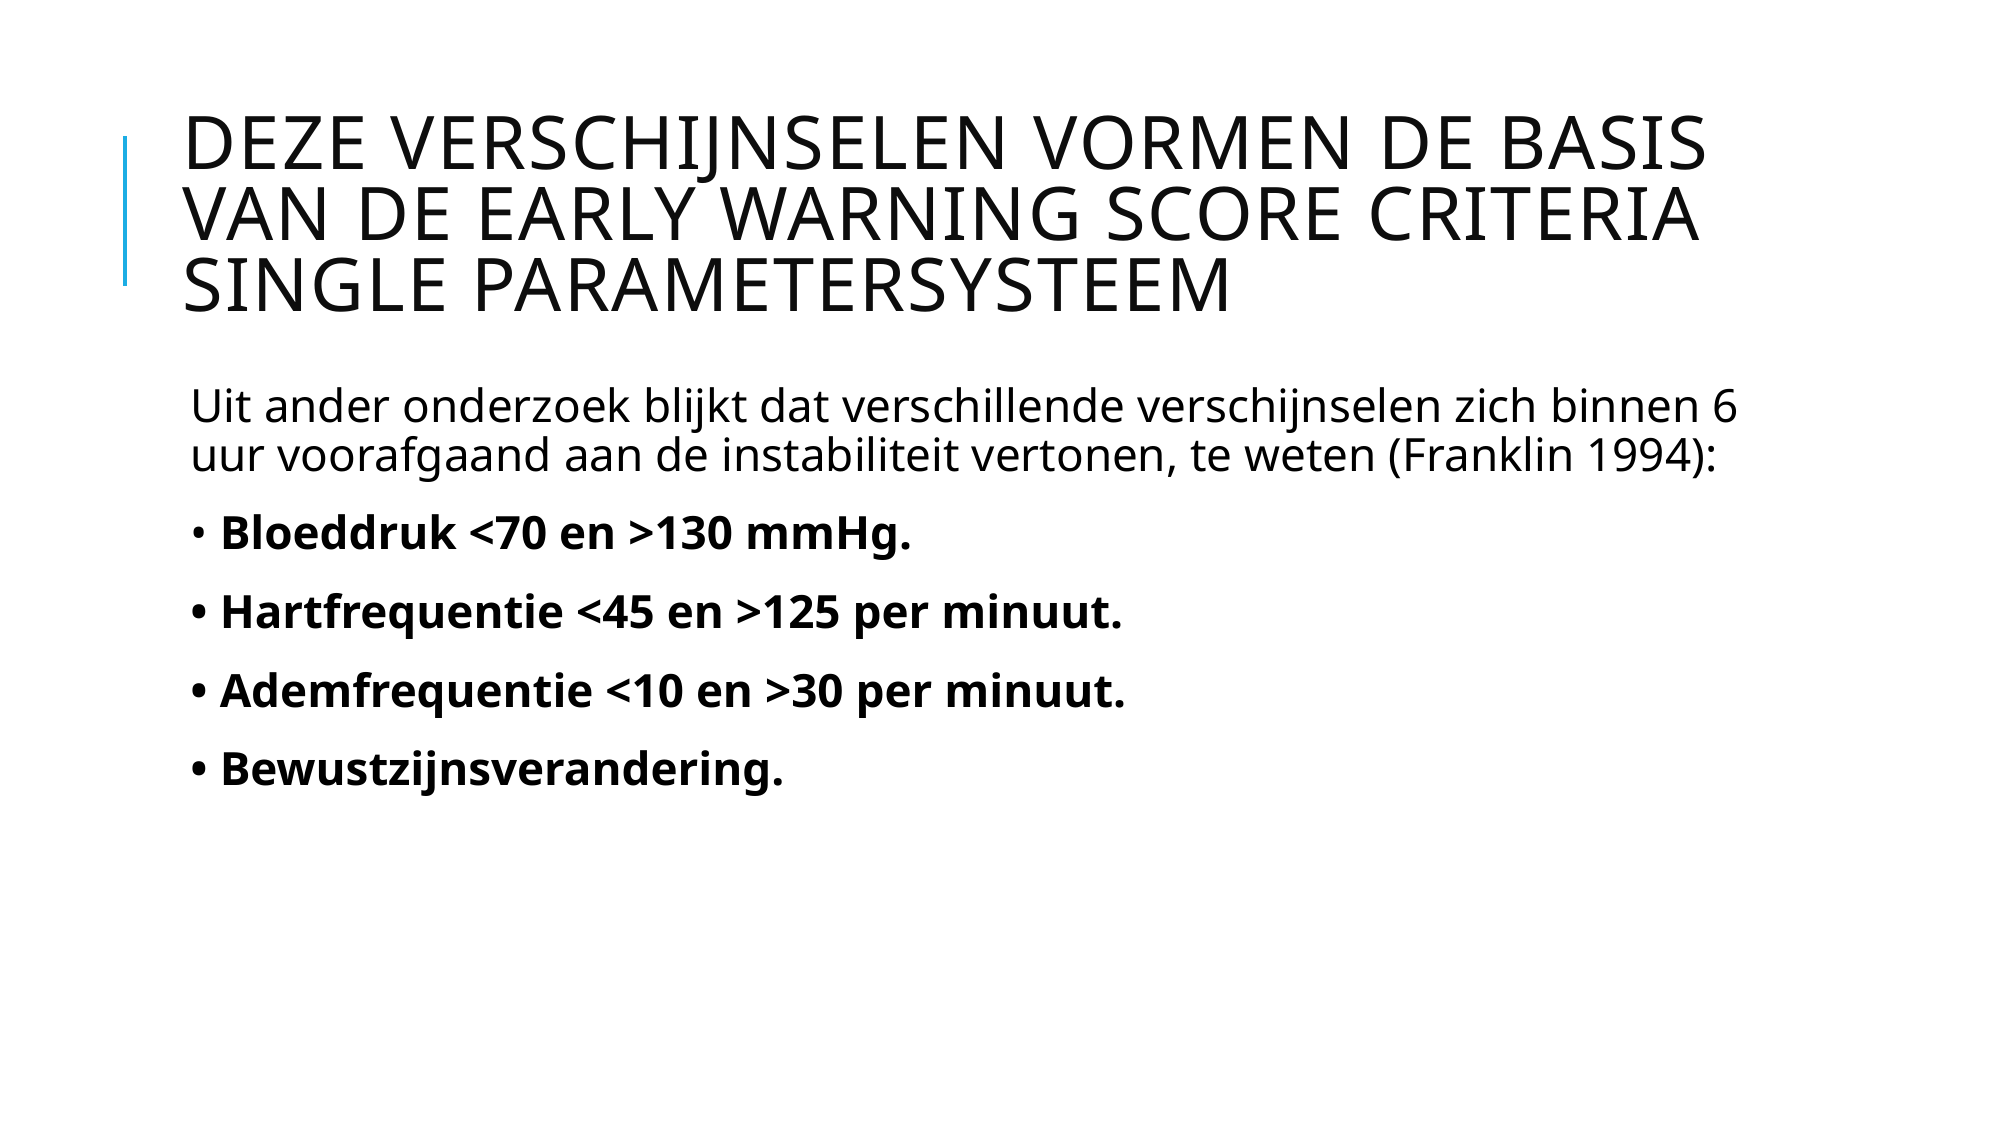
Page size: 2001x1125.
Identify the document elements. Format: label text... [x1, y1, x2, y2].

title Deze verschijnselen vormen de basis van de Early Warning Score criteria single parametersysteem [168, 96, 1763, 342]
list Uit ander onderzoek blijkt dat verschillende verschijnselen zich binnen 6 uur voorafgaand aan de instabiliteit vertonen, te weten (Franklin 1994): • Bloeddruk <70 en >130 mmHg. • Hartfrequentie <45 en >125 per minuut. • Ademfrequentie <10 en >30 per minuut. • Bewustzijnsverandering. [168, 375, 1763, 1035]
